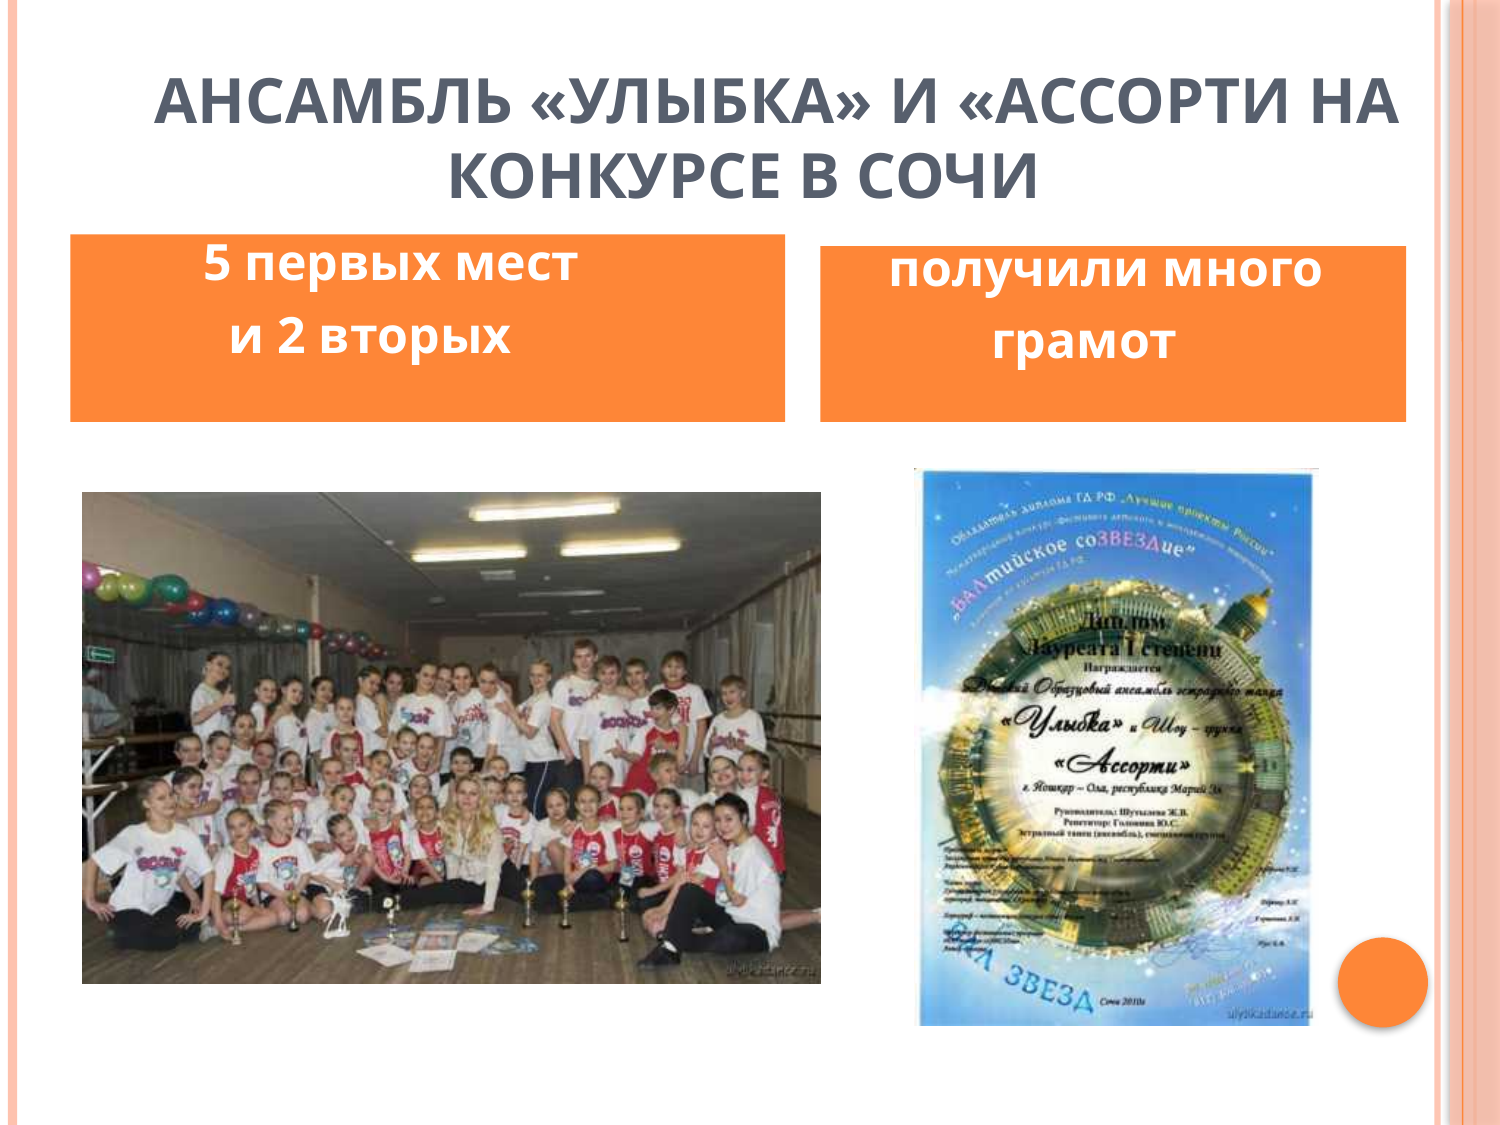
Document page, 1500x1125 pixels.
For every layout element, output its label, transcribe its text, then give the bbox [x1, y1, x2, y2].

list получили много грамот [820, 246, 1407, 422]
title ансамбль «Улыбка» и «Ассорти на конкурсе в Сочи [58, 46, 1438, 293]
list 5 первых мест и 2 вторых [70, 234, 786, 422]
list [81, 491, 821, 985]
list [913, 468, 1319, 1027]
